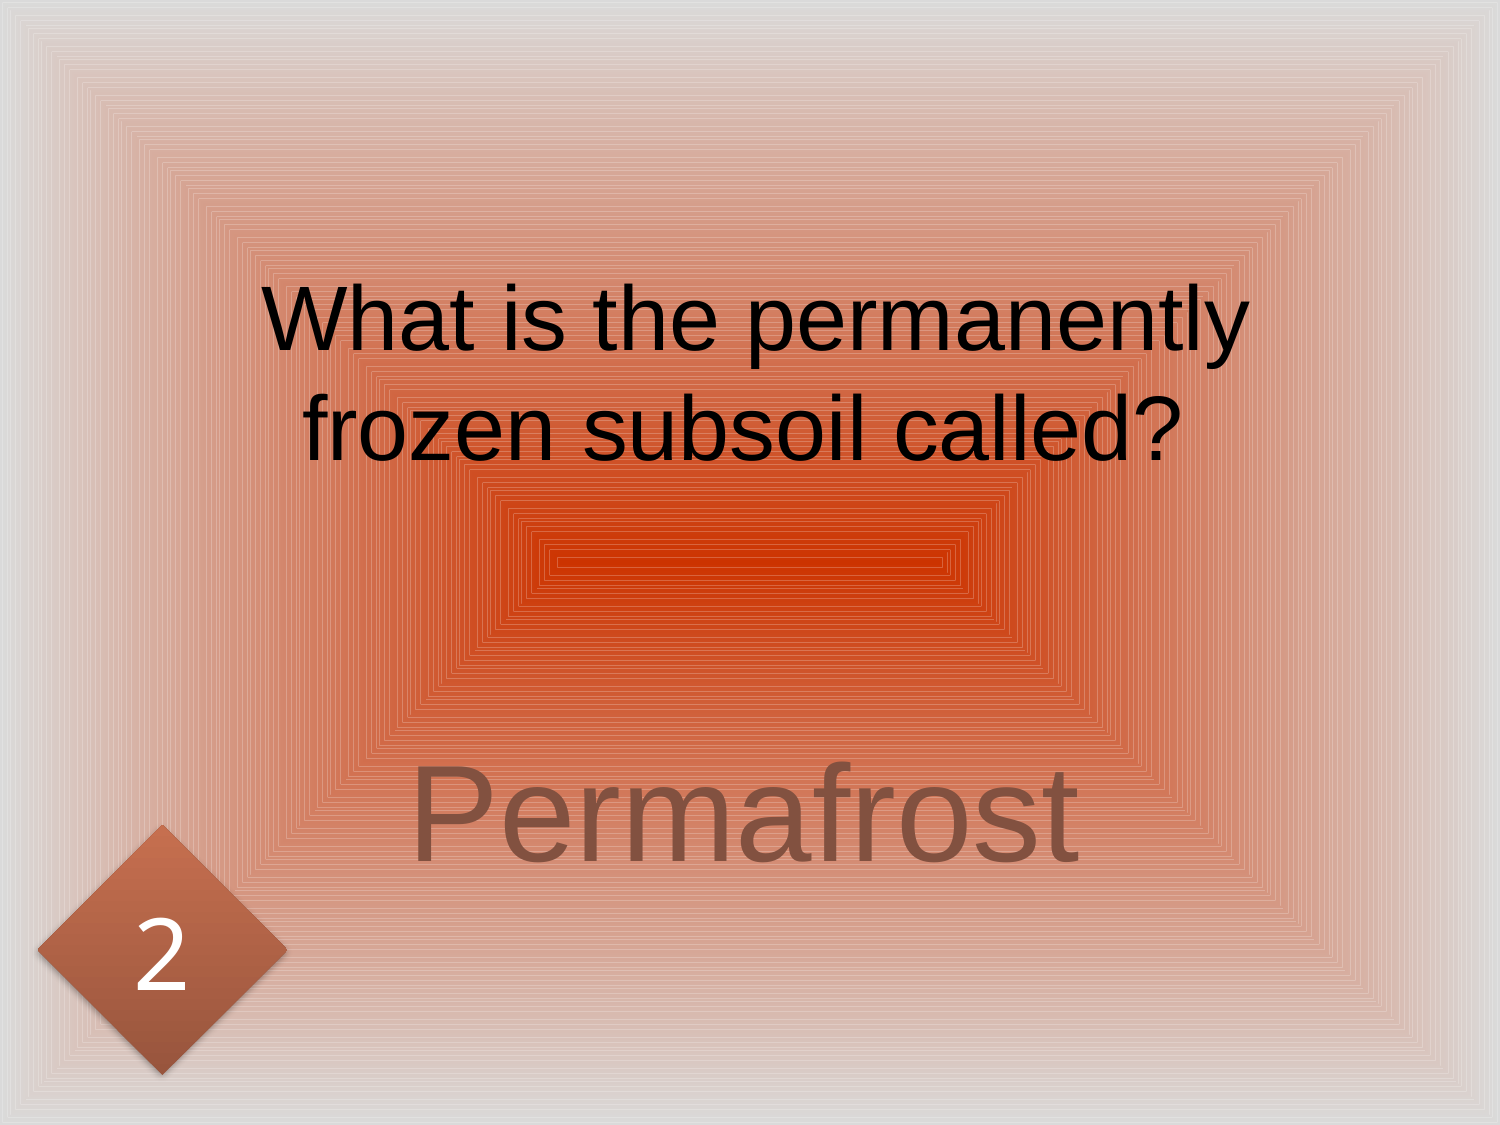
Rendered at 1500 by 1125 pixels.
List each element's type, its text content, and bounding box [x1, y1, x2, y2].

text_box 2 [37, 888, 263, 1075]
text_box Permafrost [99, 637, 1388, 975]
title What is the permanently frozen subsoil called? [112, 199, 1401, 538]
